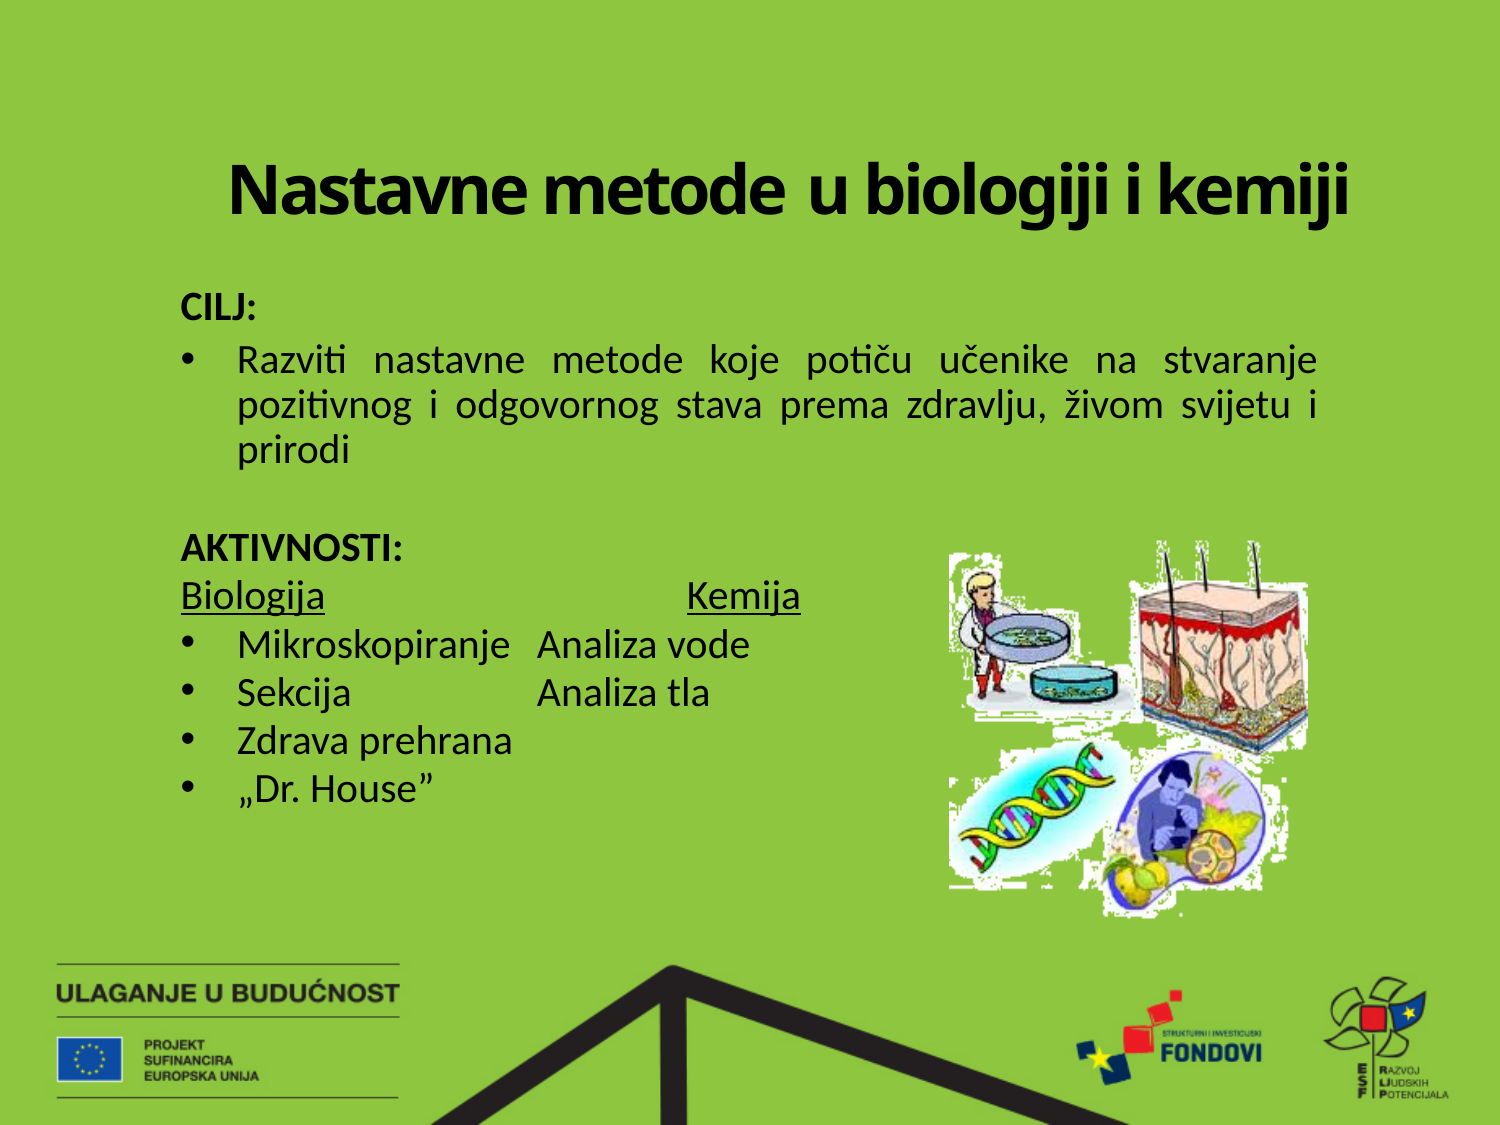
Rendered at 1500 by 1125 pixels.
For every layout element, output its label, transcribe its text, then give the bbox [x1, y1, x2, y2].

list CILJ: Razviti nastavne metode koje potiču učenike na stvaranje pozitivnog i odgovornog stava prema zdravlju, živom svijetu i prirodi AKTIVNOSTI: Biologija Kemija Mikroskopiranje Analiza vode Sekcija Analiza tla Zdrava prehrana „Dr. House” [165, 277, 1334, 942]
title Nastavne metode u biologiji i kemiji [120, 110, 1459, 263]
text_box [281, 95, 1497, 248]
picture [0, 0, 1500, 1125]
